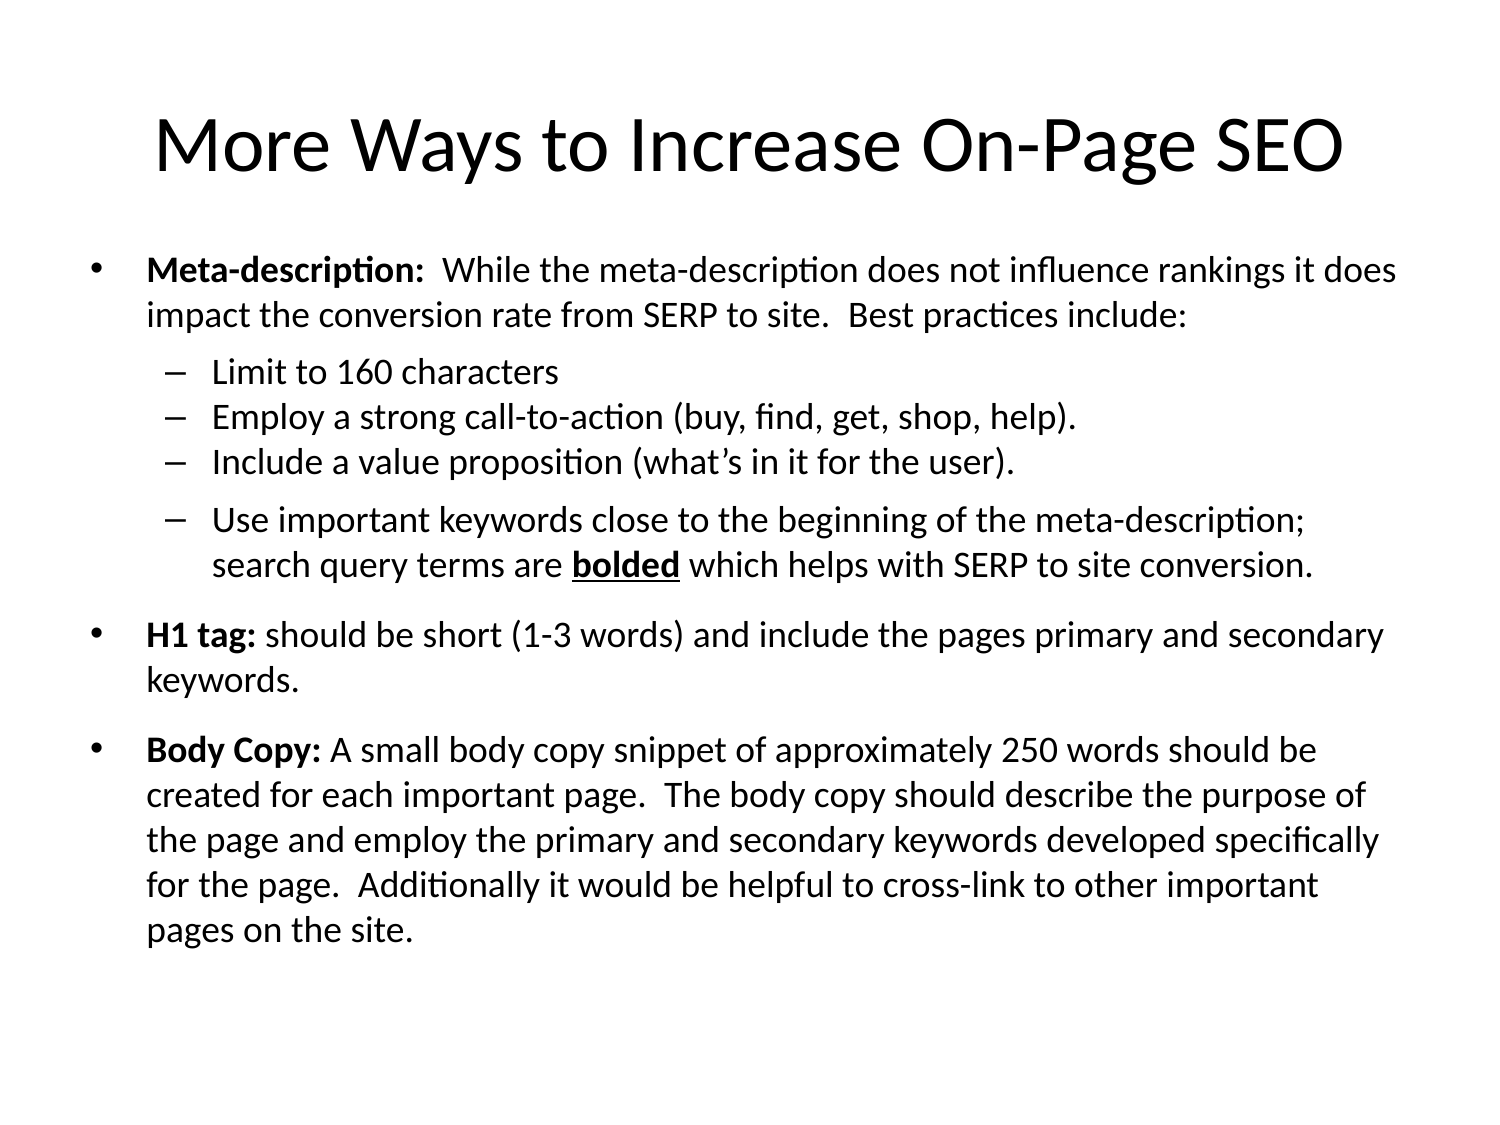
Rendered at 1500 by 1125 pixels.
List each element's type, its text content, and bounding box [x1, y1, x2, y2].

title More Ways to Increase On-Page SEO [75, 45, 1425, 233]
list Meta-description: While the meta-description does not influence rankings it does impact the conversion rate from SERP to site. Best practices include: Limit to 160 characters Employ a strong call-to-action (buy, find, get, shop, help). Include a value proposition (what’s in it for the user). Use important keywords close to the beginning of the meta-description; search query terms are bolded which helps with SERP to site conversion. H1 tag: should be short (1-3 words) and include the pages primary and secondary keywords. Body Copy: A small body copy snippet of approximately 250 words should be created for each important page. The body copy should describe the purpose of the page and employ the primary and secondary keywords developed specifically for the page. Additionally it would be helpful to cross-link to other important pages on the site. [75, 237, 1425, 980]
